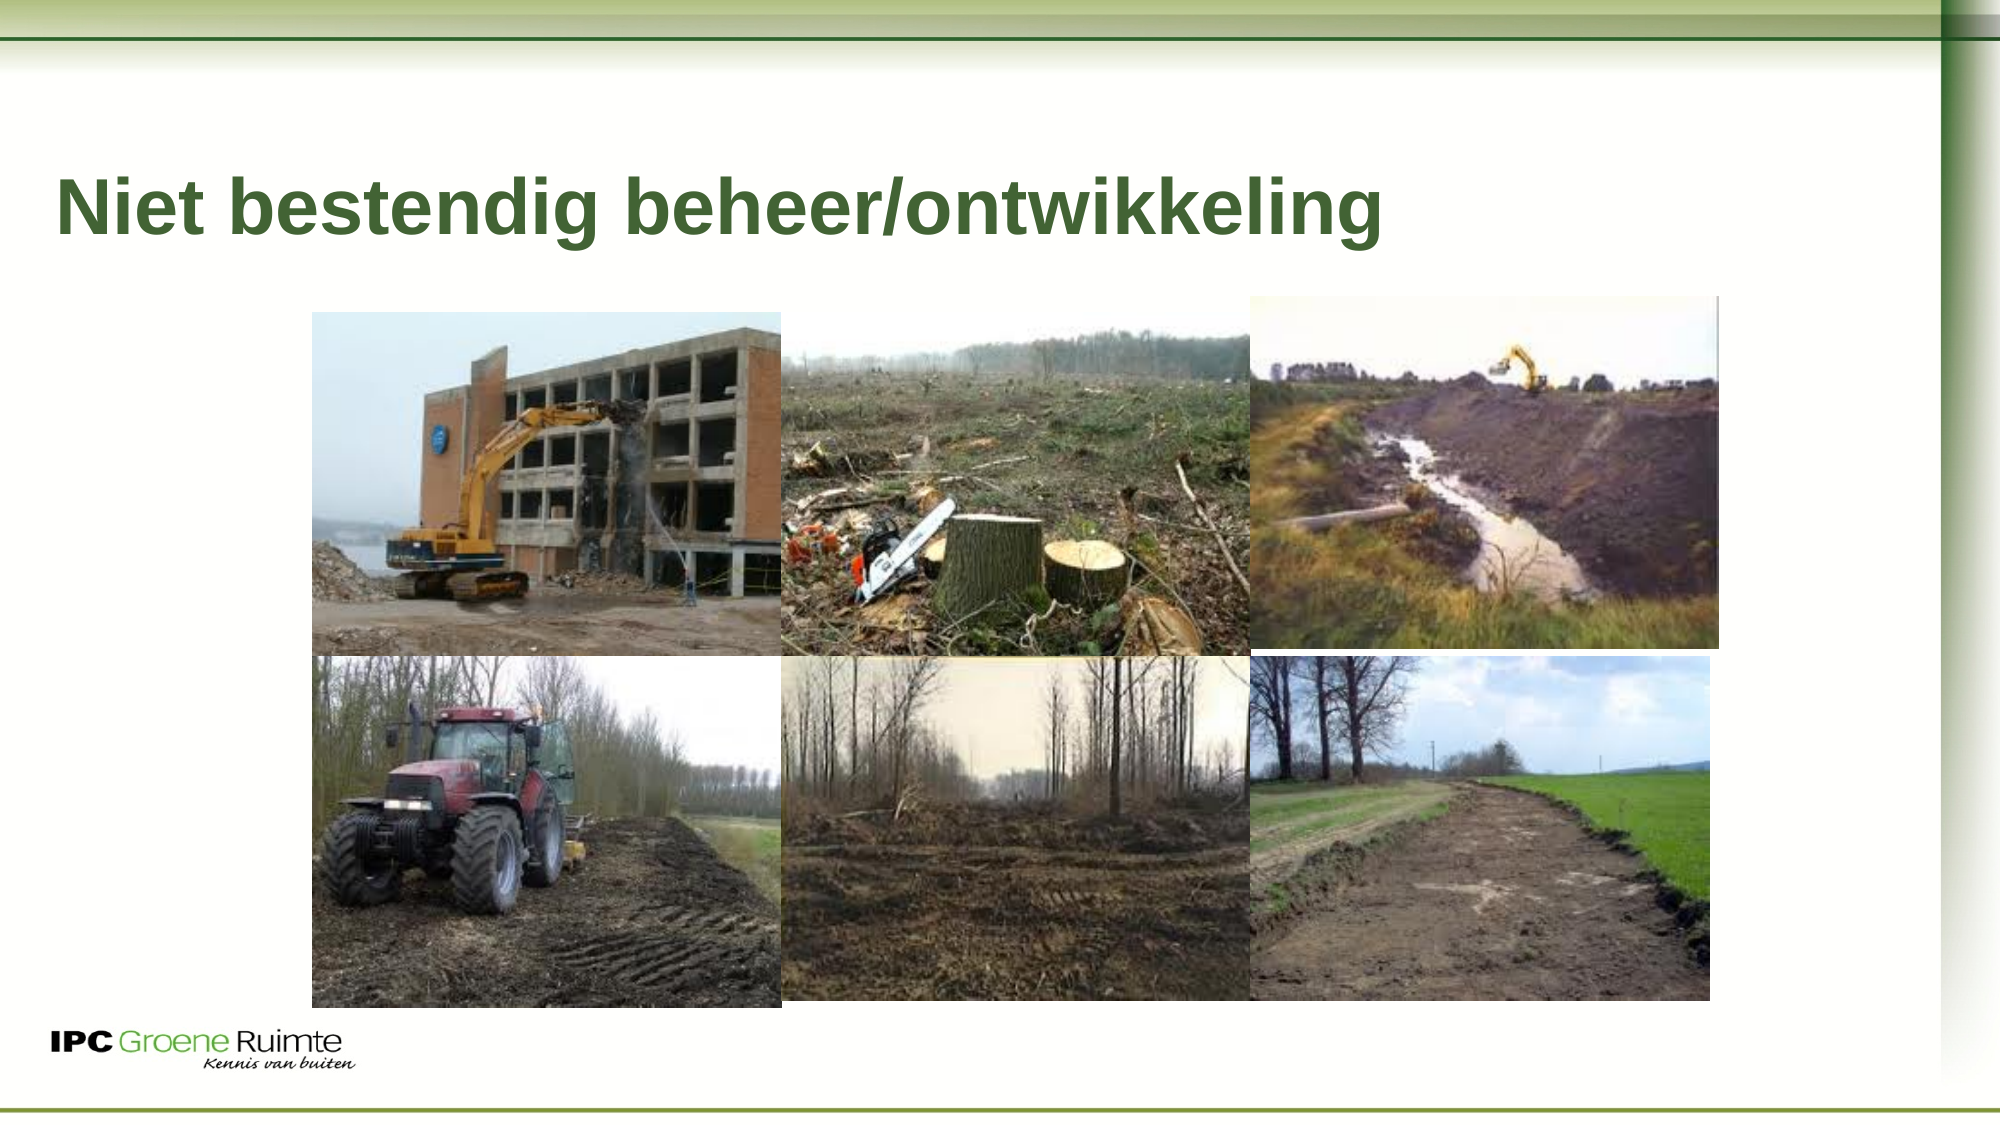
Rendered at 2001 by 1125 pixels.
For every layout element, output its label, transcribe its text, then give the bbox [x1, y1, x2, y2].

title Niet bestendig beheer/ontwikkeling [41, 124, 1876, 282]
picture [0, 0, 2000, 1125]
